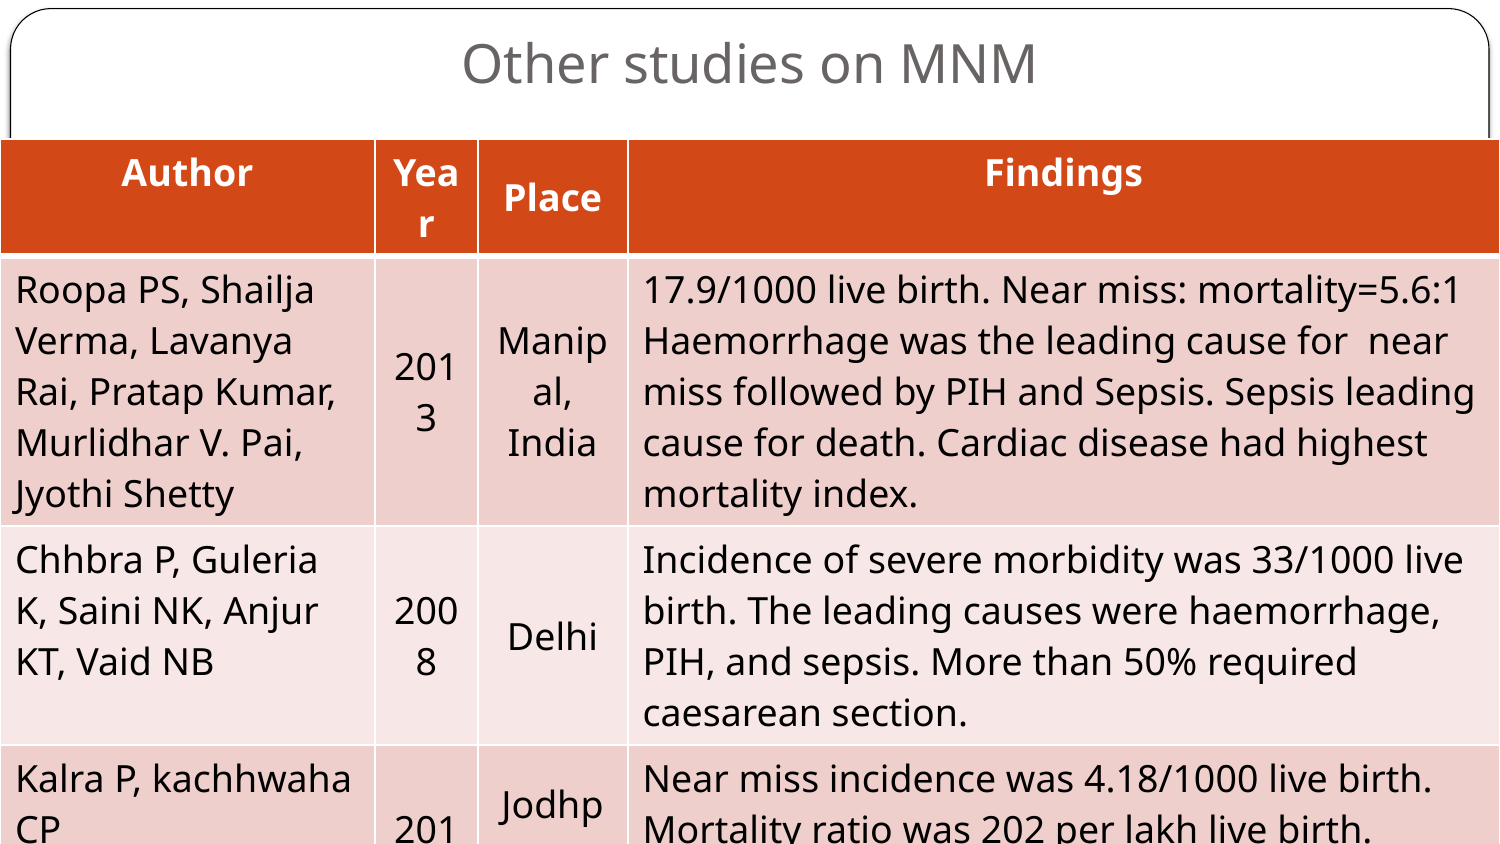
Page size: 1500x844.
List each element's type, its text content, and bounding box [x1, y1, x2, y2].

table_header Year [376, 140, 477, 253]
table_cell 2013 [376, 259, 477, 525]
title Other studies on MNM [37, 21, 1463, 110]
table_header Author [1, 140, 374, 253]
table_cell Jodhpur, India [479, 746, 627, 844]
table_cell 17.9/1000 live birth. Near miss: mortality=5.6:1 Haemorrhage was the leading cause for near miss followed by PIH and Sepsis. Sepsis leading cause for death. Cardiac disease had highest mortality index. [629, 259, 1499, 525]
table_cell 2014 [376, 746, 477, 844]
table_cell Delhi [479, 527, 627, 744]
table_cell Manipal, India [479, 259, 627, 525]
table_header Findings [629, 140, 1499, 253]
table_cell Kalra P, kachhwaha CP [1, 746, 374, 844]
table_cell Near miss incidence was 4.18/1000 live birth. Mortality ratio was 202 per lakh live birth. MNM: mortality was 2.1. Haemorrhage, hypertension and sepsis were major causes. [629, 746, 1499, 844]
table_cell Chhbra P, Guleria K, Saini NK, Anjur KT, Vaid NB [1, 527, 374, 744]
table_cell Incidence of severe morbidity was 33/1000 live birth. The leading causes were haemorrhage, PIH, and sepsis. More than 50% required caesarean section. [629, 527, 1499, 744]
table_cell Roopa PS, Shailja Verma, Lavanya Rai, Pratap Kumar, Murlidhar V. Pai, Jyothi Shetty [1, 259, 374, 525]
table_cell 2008 [376, 527, 477, 744]
table_header Place [479, 140, 627, 253]
